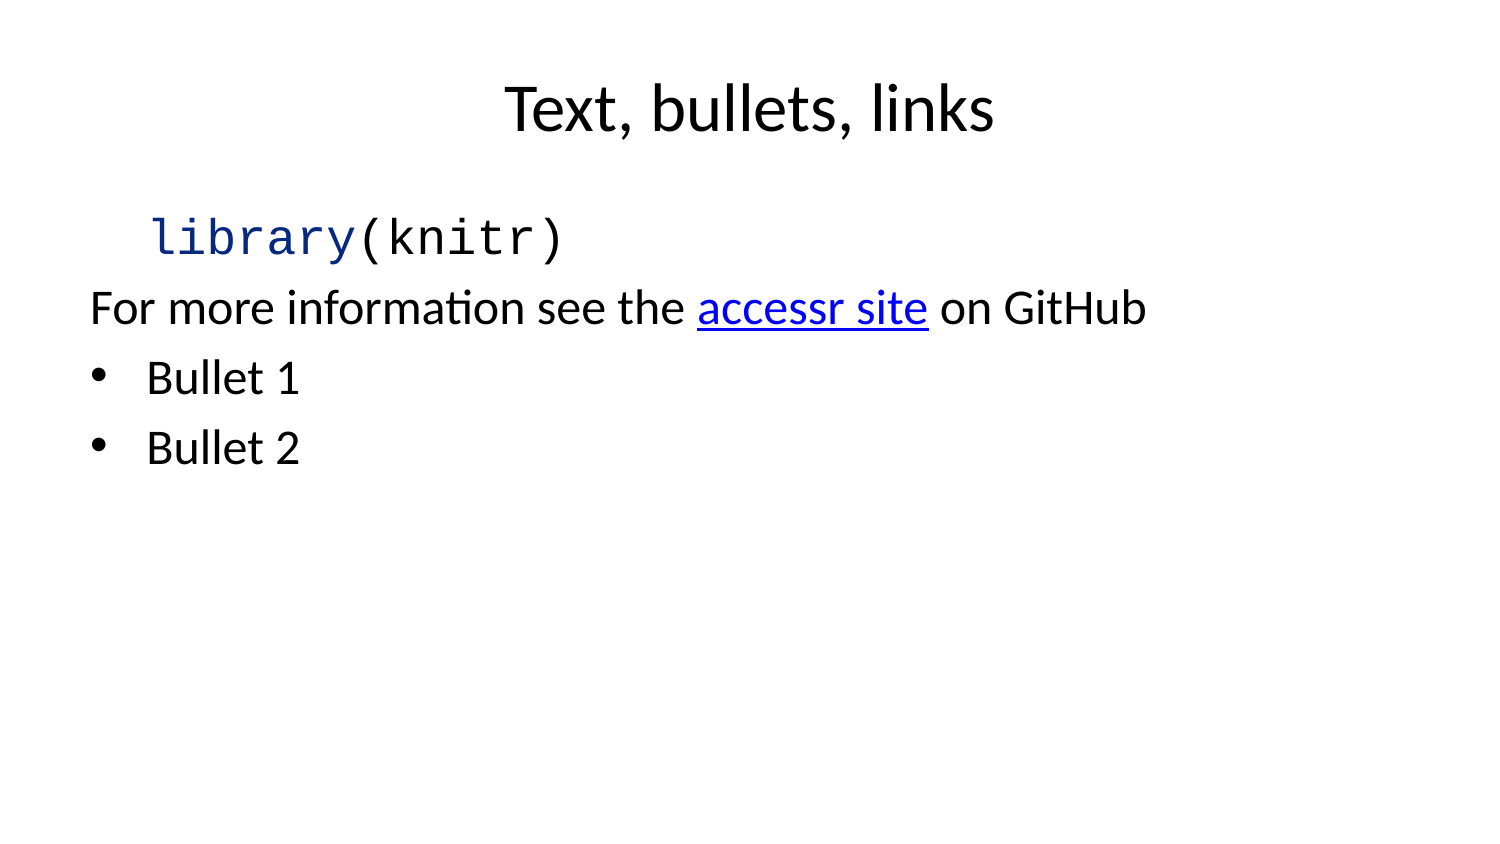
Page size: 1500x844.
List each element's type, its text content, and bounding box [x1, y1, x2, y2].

title Text, bullets, links [75, 33, 1425, 175]
list library(knitr) For more information see the accessr site on GitHub Bullet 1 Bullet 2 [75, 196, 1425, 754]
